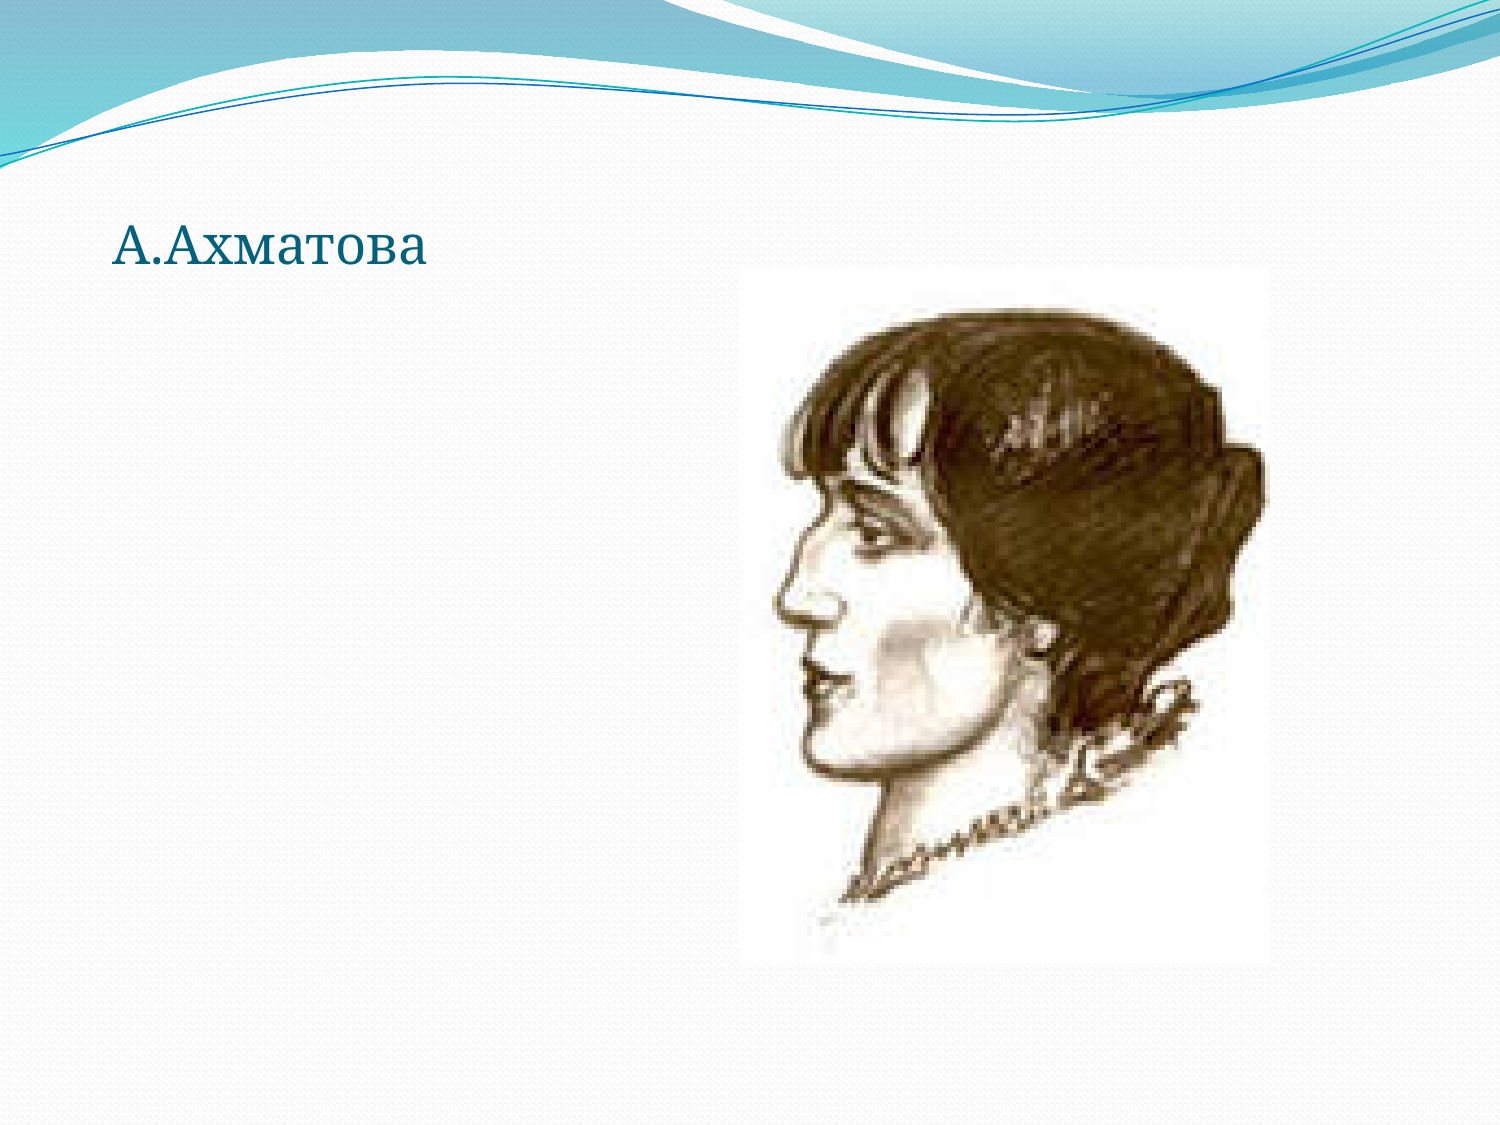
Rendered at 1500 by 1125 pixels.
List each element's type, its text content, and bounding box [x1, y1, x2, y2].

title А.Ахматова [112, 84, 563, 275]
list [737, 266, 1270, 965]
